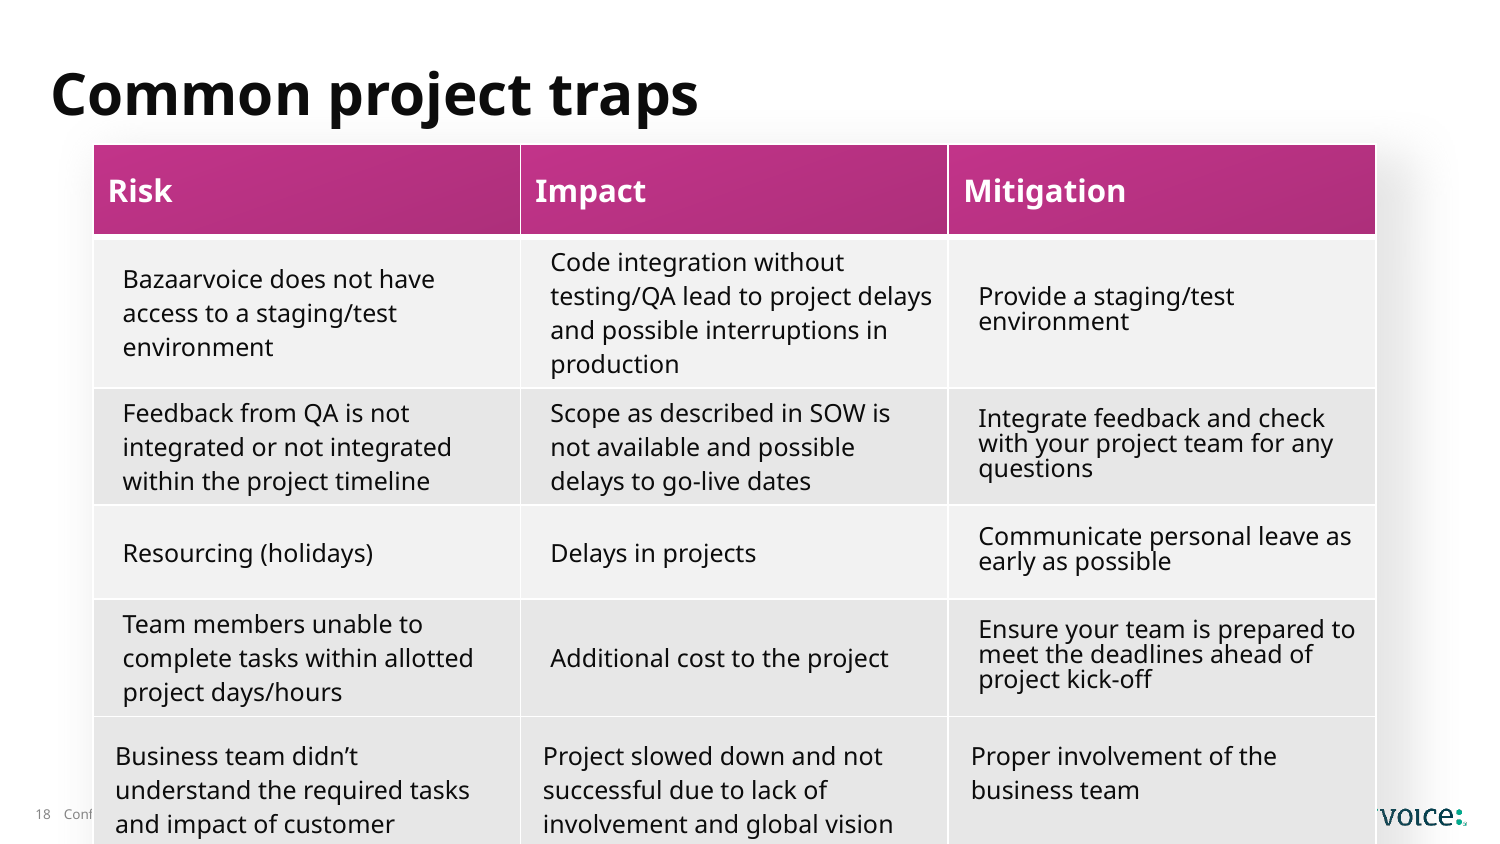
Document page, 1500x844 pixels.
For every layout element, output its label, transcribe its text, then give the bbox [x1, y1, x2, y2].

table_header Mitigation [949, 145, 1375, 234]
table_cell Ensure your team is prepared to meet the deadlines ahead of project kick-off [949, 600, 1375, 716]
table_cell Team members unable to complete tasks within allotted project days/hours [94, 600, 520, 716]
table_cell Feedback from QA is not integrated or not integrated within the project timeline [94, 389, 520, 504]
table_cell Business team didn’t understand the required tasks and impact of customer generated content [94, 717, 520, 844]
table_cell Integrate feedback and check with your project team for any questions [949, 389, 1375, 504]
table_cell Provide a staging/test environment [949, 240, 1375, 387]
table_cell Proper involvement of the business team [949, 717, 1375, 844]
table_header Risk [94, 145, 520, 234]
table_cell Scope as described in SOW is not available and possible delays to go-live dates [521, 389, 947, 504]
table_cell Communicate personal leave as early as possible [949, 506, 1375, 598]
table_cell Delays in projects [521, 506, 947, 598]
table_header Impact [521, 145, 947, 234]
table_cell Resourcing (holidays) [94, 506, 520, 598]
table_cell Bazaarvoice does not have access to a staging/test environment [94, 240, 520, 387]
table_cell Additional cost to the project [521, 600, 947, 716]
table_cell Project slowed down and not successful due to lack of involvement and global vision [521, 717, 947, 844]
picture [1399, 801, 1467, 826]
title Common project traps [35, 33, 1460, 135]
table_cell Code integration without testing/QA lead to project delays and possible interruptions in production [521, 240, 947, 387]
